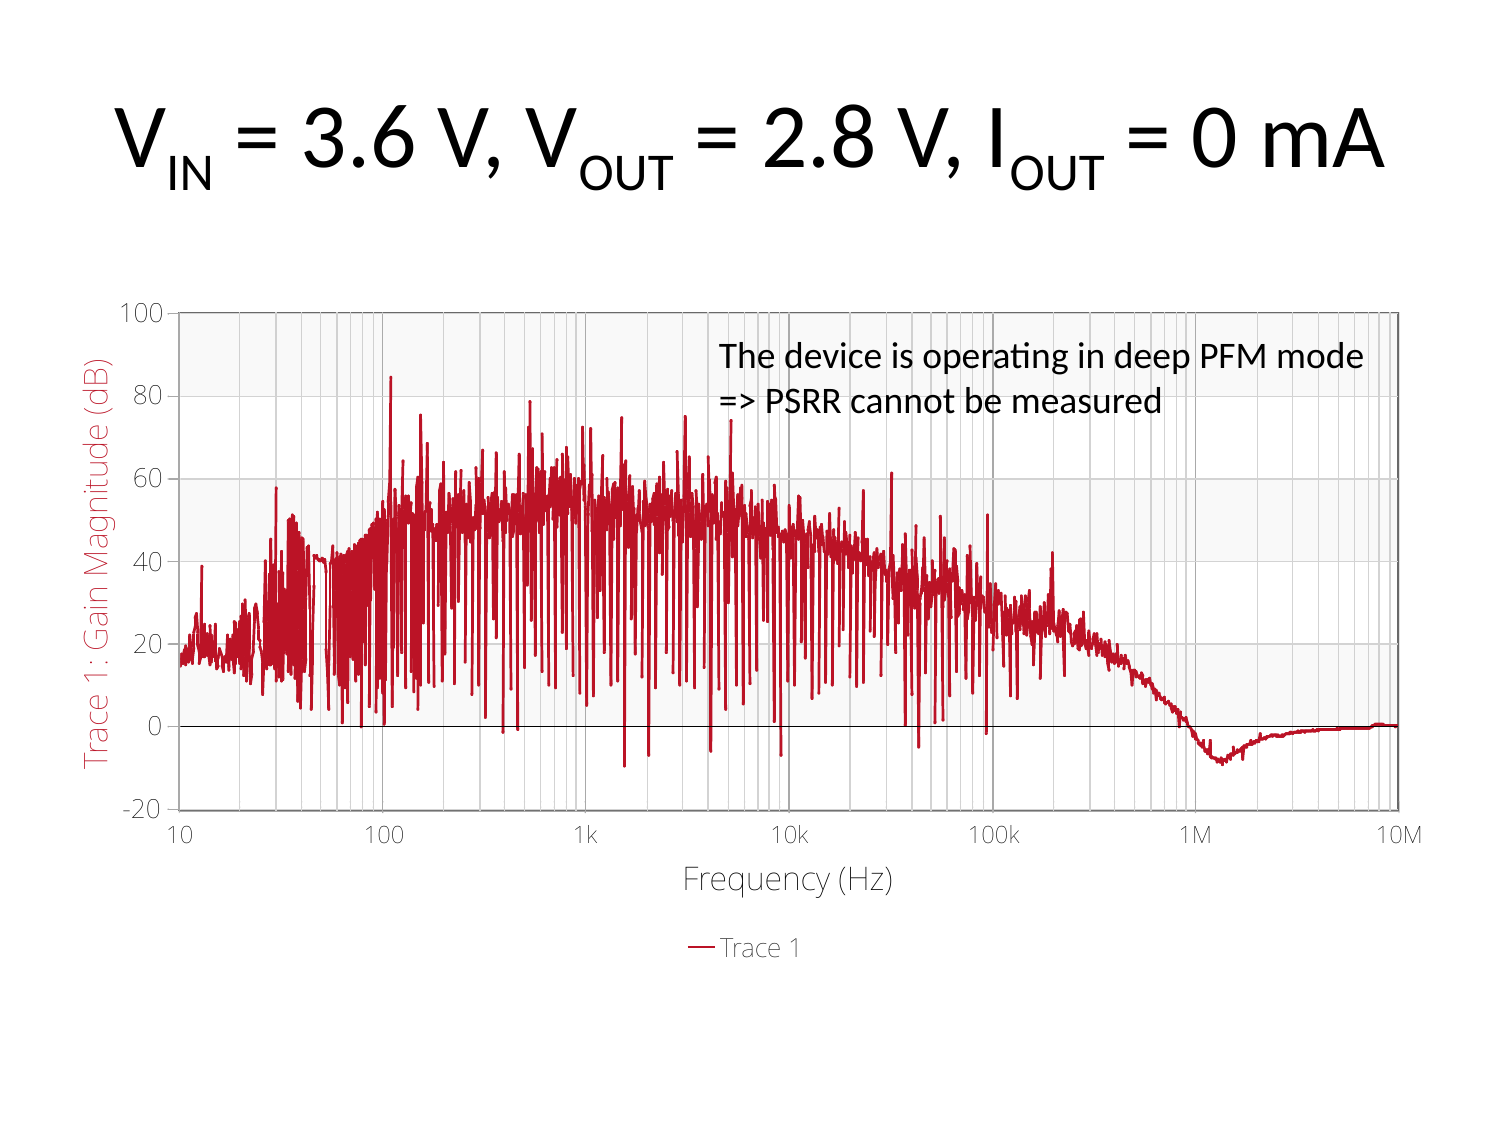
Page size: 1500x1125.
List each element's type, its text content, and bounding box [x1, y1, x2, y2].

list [74, 296, 1426, 972]
title VIN = 3.6 V, VOUT = 2.8 V, IOUT = 0 mA [75, 45, 1425, 233]
